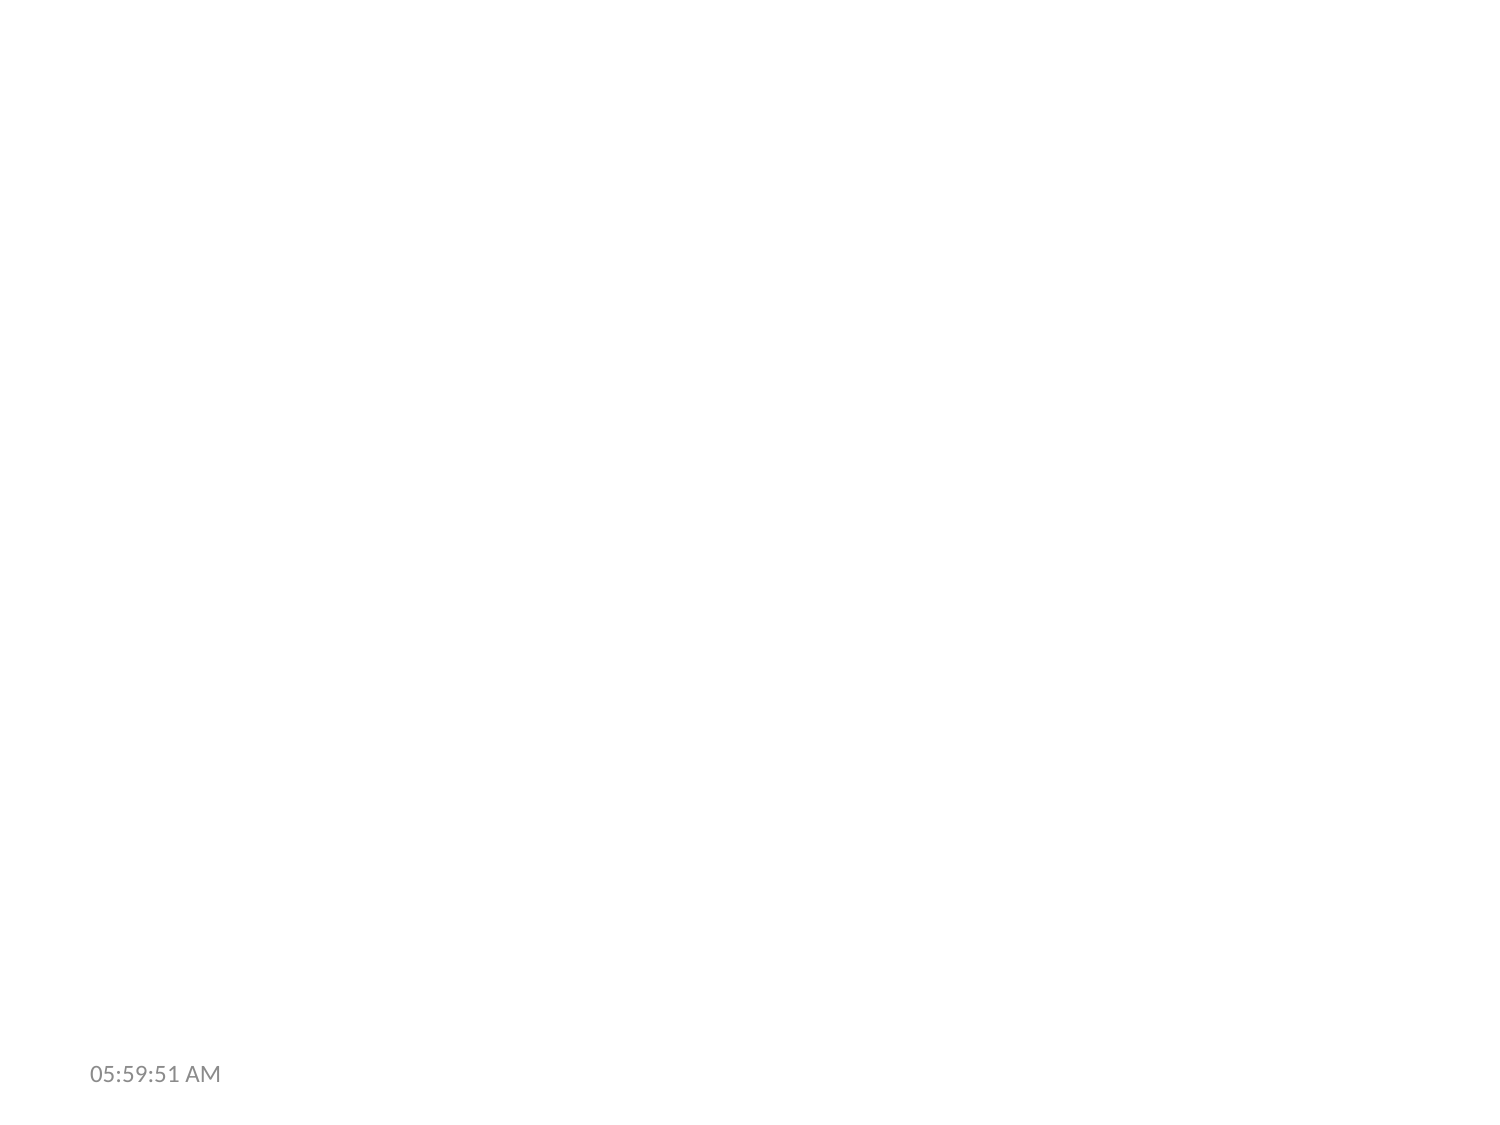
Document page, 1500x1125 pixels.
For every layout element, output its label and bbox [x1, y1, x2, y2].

slide_number [75, 1042, 425, 1103]
